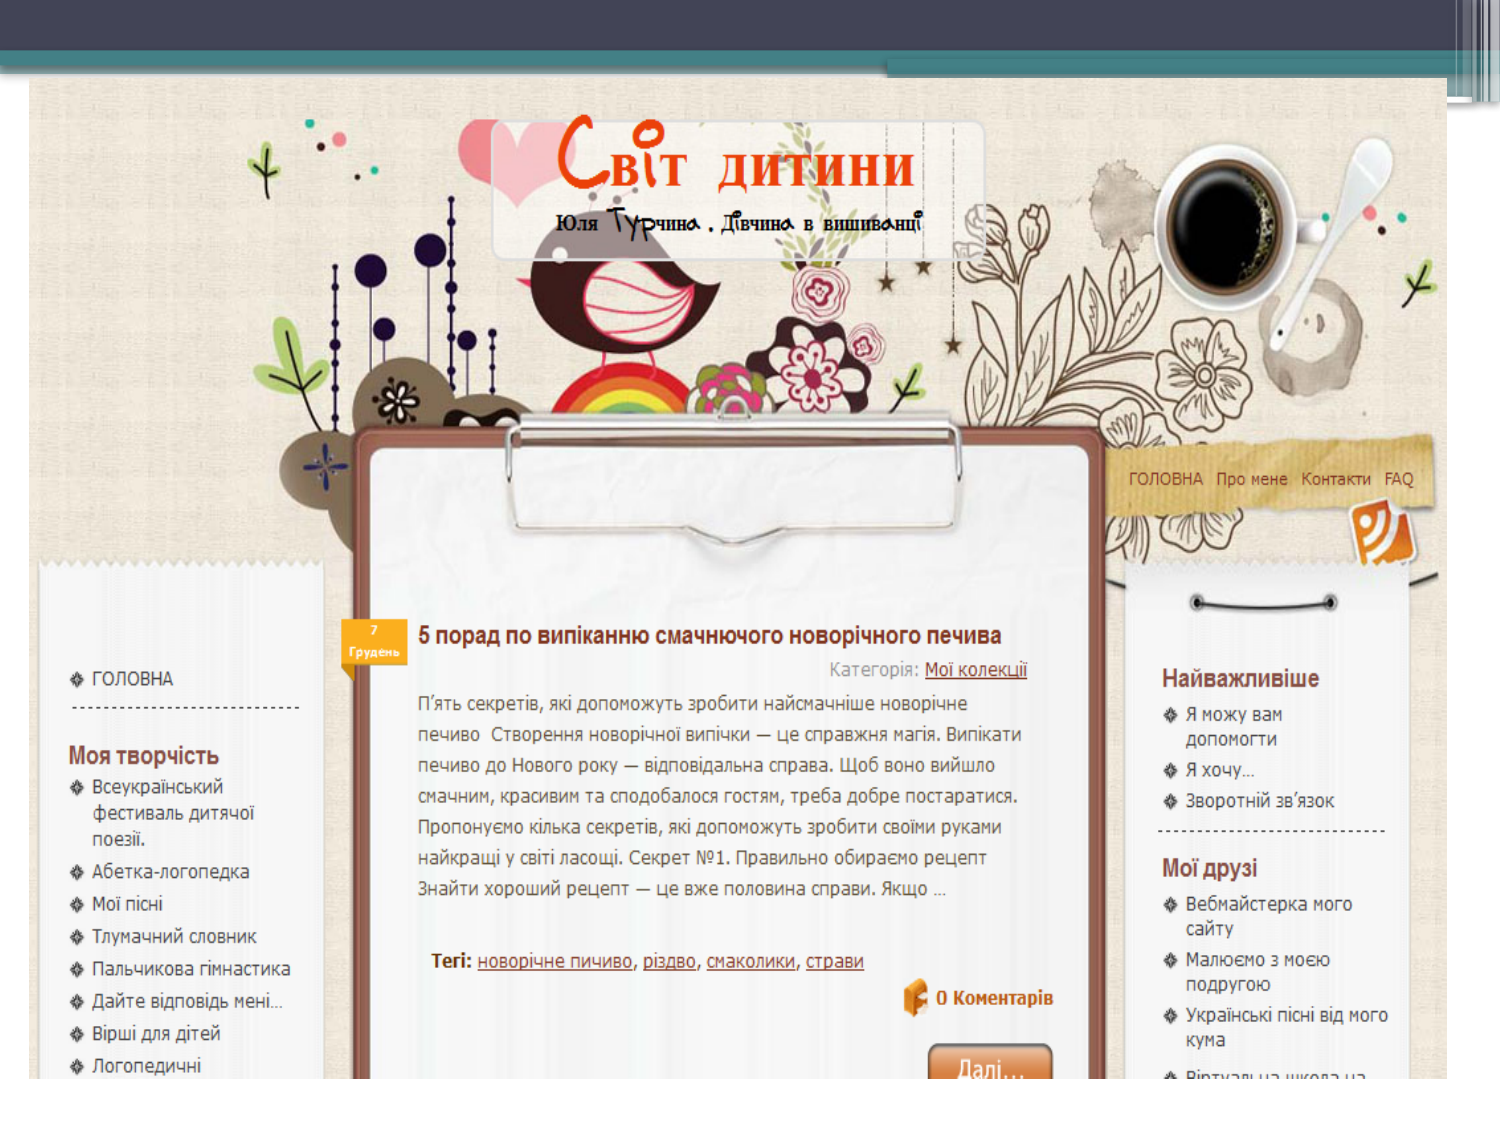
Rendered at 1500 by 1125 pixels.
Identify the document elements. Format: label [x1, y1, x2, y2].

list [29, 77, 1448, 1079]
